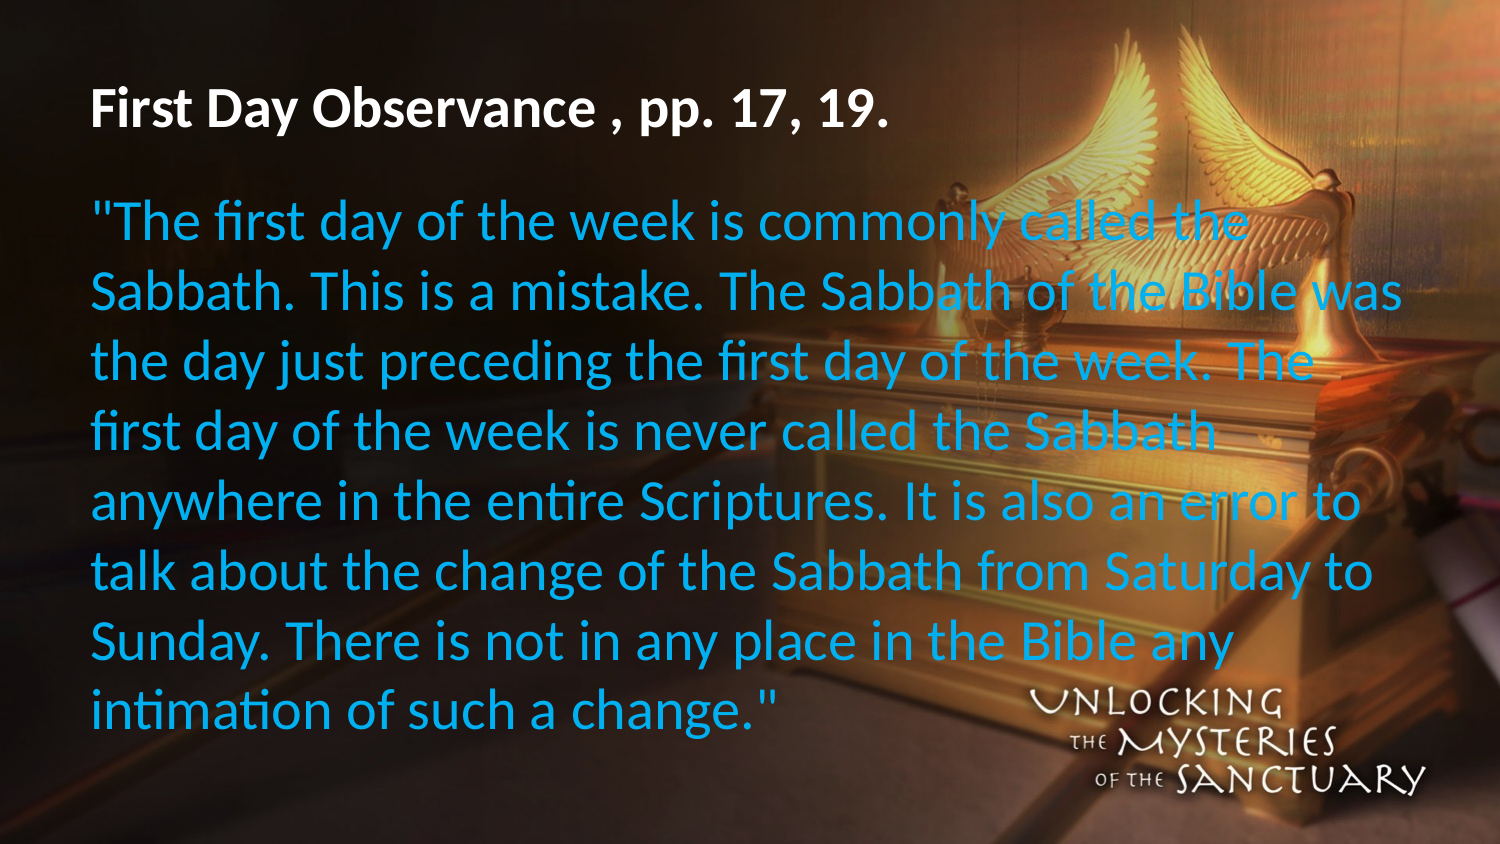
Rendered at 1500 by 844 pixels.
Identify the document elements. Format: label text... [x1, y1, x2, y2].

title First Day Observance , pp. 17, 19. [75, 33, 1425, 174]
list "The first day of the week is commonly called the Sabbath. This is a mistake. The Sabbath of the Bible was the day just preceding the first day of the week. The first day of the week is never called the Sabbath anywhere in the entire Scriptures. It is also an error to talk about the change of the Sabbath from Saturday to Sunday. There is not in any place in the Bible any intimation of such a change." [75, 174, 1425, 754]
picture [0, 0, 1500, 844]
